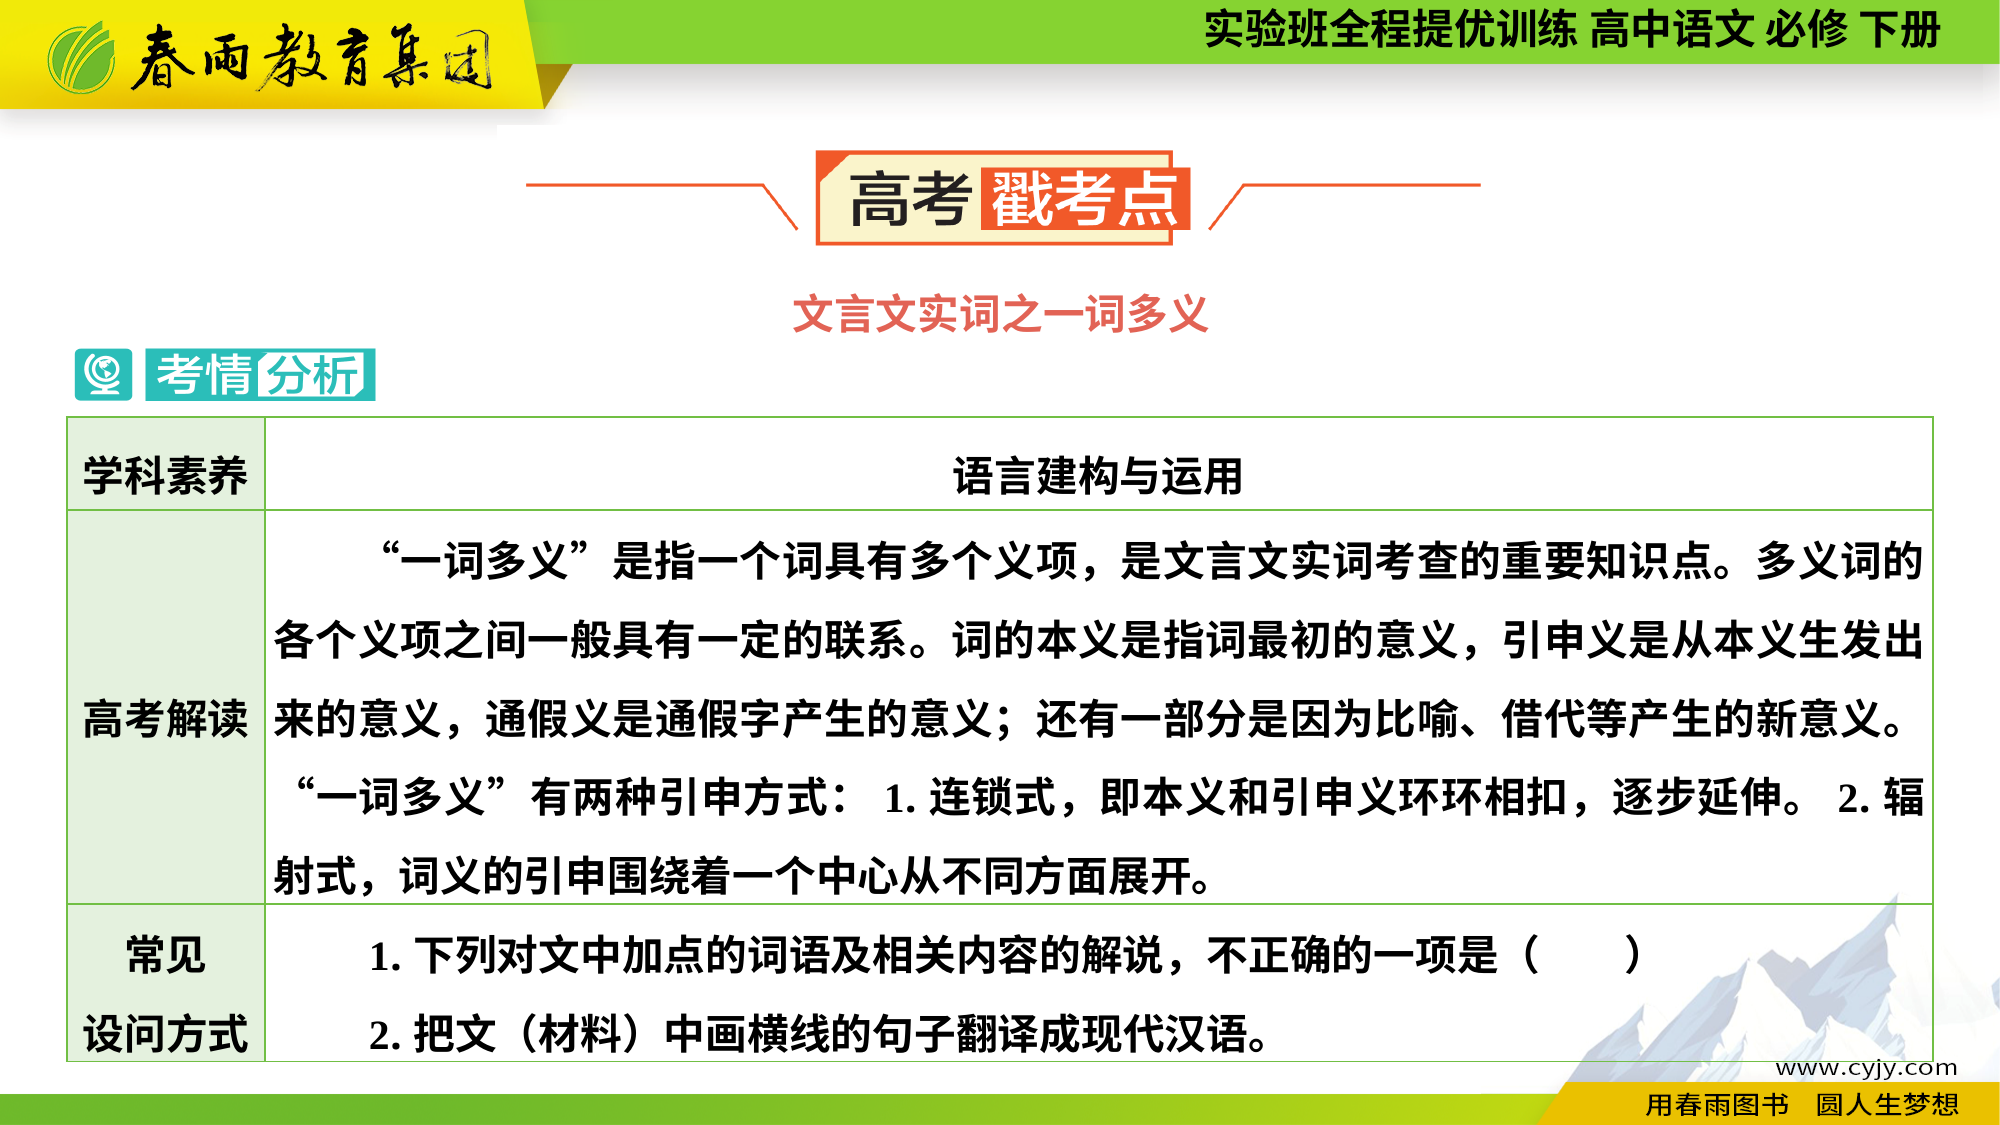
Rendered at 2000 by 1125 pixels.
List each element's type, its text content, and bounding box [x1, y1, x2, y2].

table_cell 常见 设问方式 [68, 905, 264, 1061]
list 文言文实词之一词多义 [59, 255, 1944, 337]
picture [0, 0, 2000, 1125]
table_header 语言建构与运用 [266, 418, 1932, 509]
table_cell 1.下列对文中加点的词语及相关内容的解说，不正确的一项是（ ） 2.把文（材料）中画横线的句子翻译成现代汉语。 [266, 905, 1932, 1061]
table_cell 高考解读 [68, 511, 264, 903]
table_header 学科素养 [68, 418, 264, 509]
table_cell “一词多义”是指一个词具有多个义项，是文言文实词考查的重要知识点。多义词的各个义项之间一般具有一定的联系。词的本义是指词最初的意义，引申义是从本义生发出来的意义，通假义是通假字产生的意义；还有一部分是因为比喻、借代等产生的新意义。“一词多义”有两种引申方式：1.连锁式，即本义和引申义环环相扣，逐步延伸。2.辐射式，词义的引申围绕着一个中心从不同方面展开。 [266, 511, 1932, 903]
